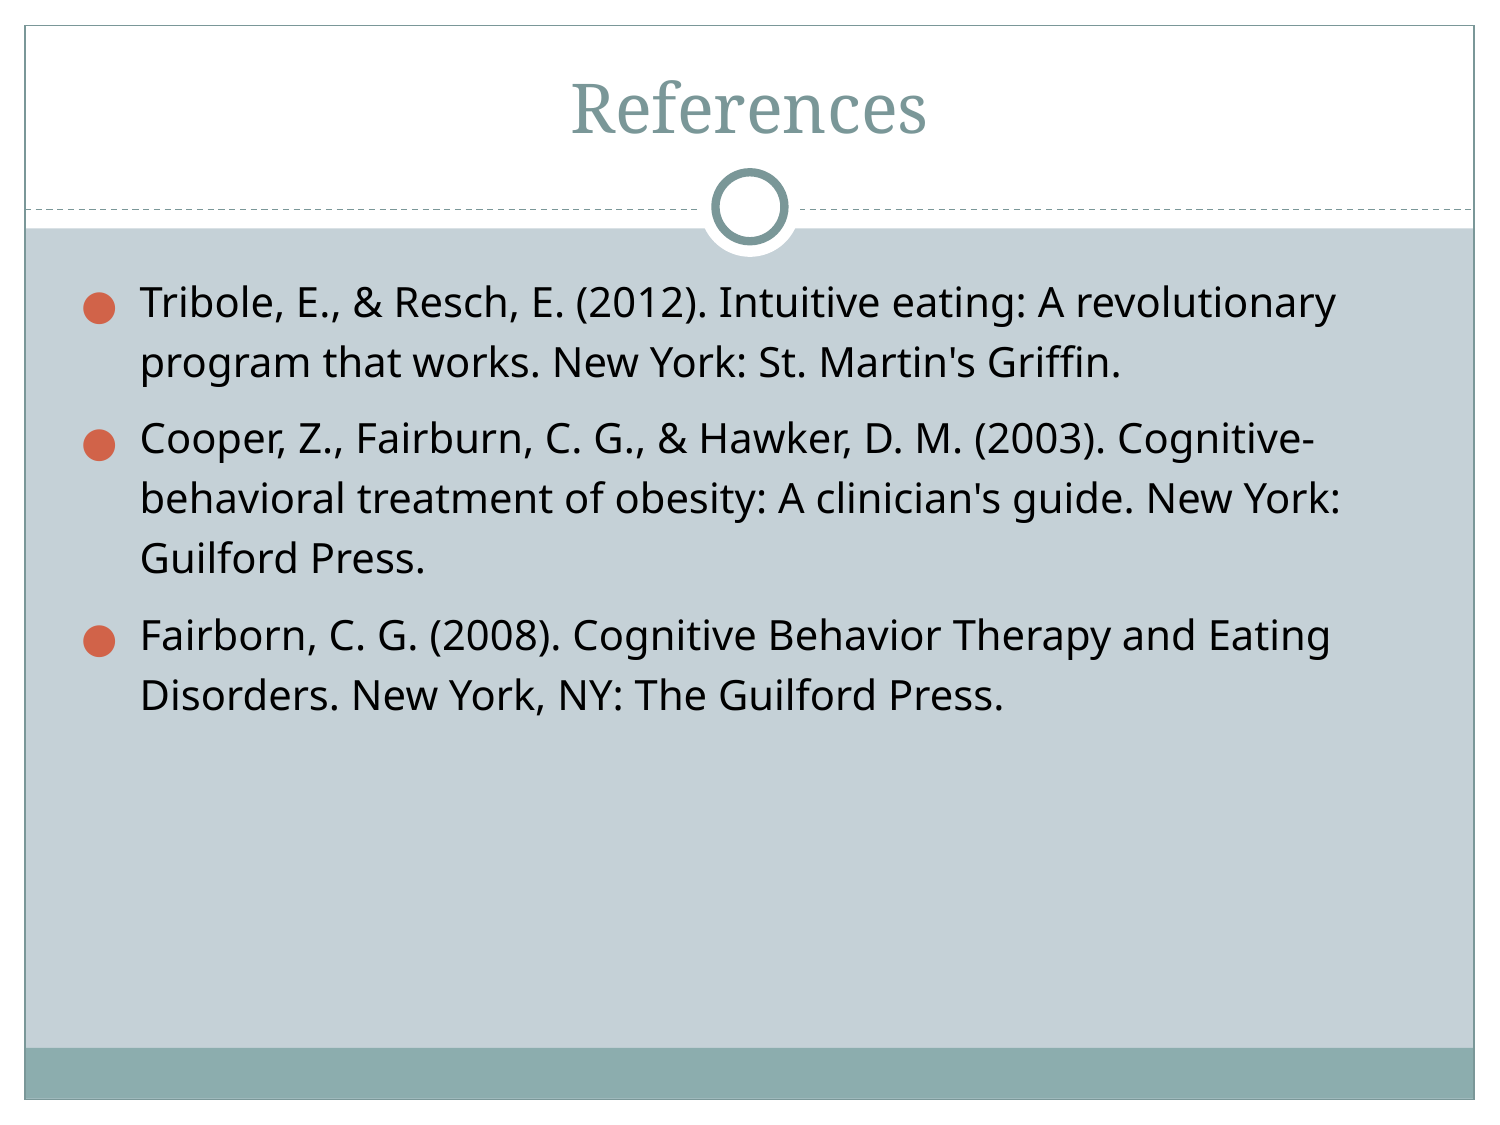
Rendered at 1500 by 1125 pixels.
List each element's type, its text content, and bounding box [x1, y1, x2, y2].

title References [49, 37, 1450, 162]
list Tribole, E., & Resch, E. (2012). Intuitive eating: A revolutionary program that works. New York: St. Martin's Griffin. Cooper, Z., Fairburn, C. G., & Hawker, D. M. (2003). Cognitive-behavioral treatment of obesity: A clinician's guide. New York: Guilford Press. Fairborn, C. G. (2008). Cognitive Behavior Therapy and Eating Disorders. New York, NY: The Guilford Press. [49, 250, 1445, 1001]
